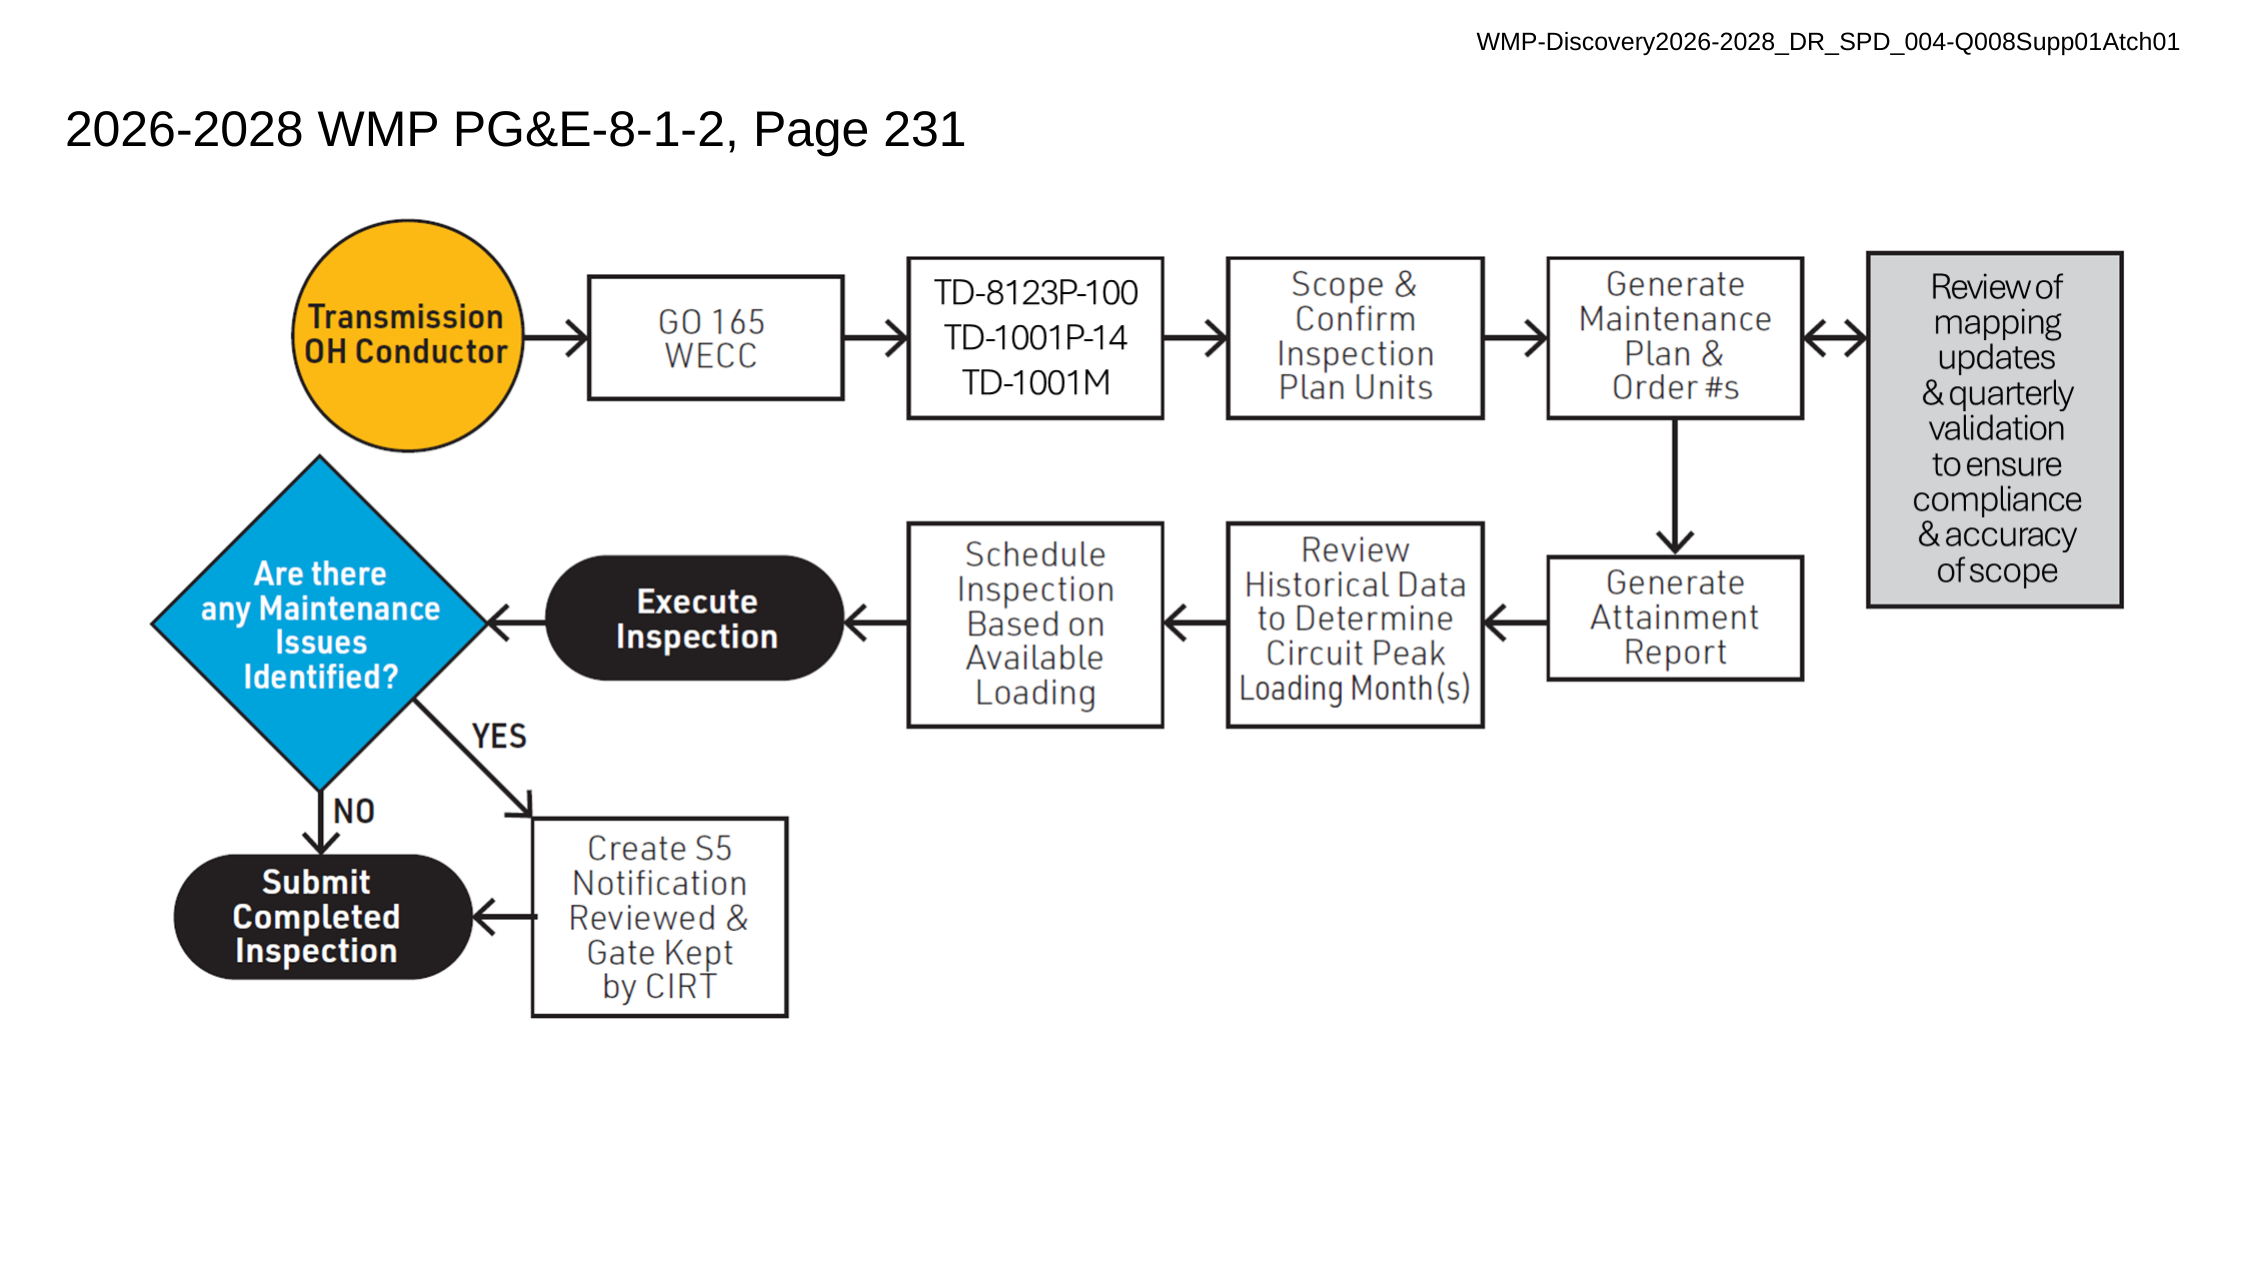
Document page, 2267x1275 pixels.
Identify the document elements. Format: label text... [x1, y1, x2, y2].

picture [133, 197, 2134, 1025]
text_box WMP-Discovery2026-2028_DR_SPD_004-Q008Supp01Atch01 [1461, 18, 2198, 63]
title 2026-2028 WMP PG&E-8-1-2, Page 231 [50, 63, 2212, 198]
